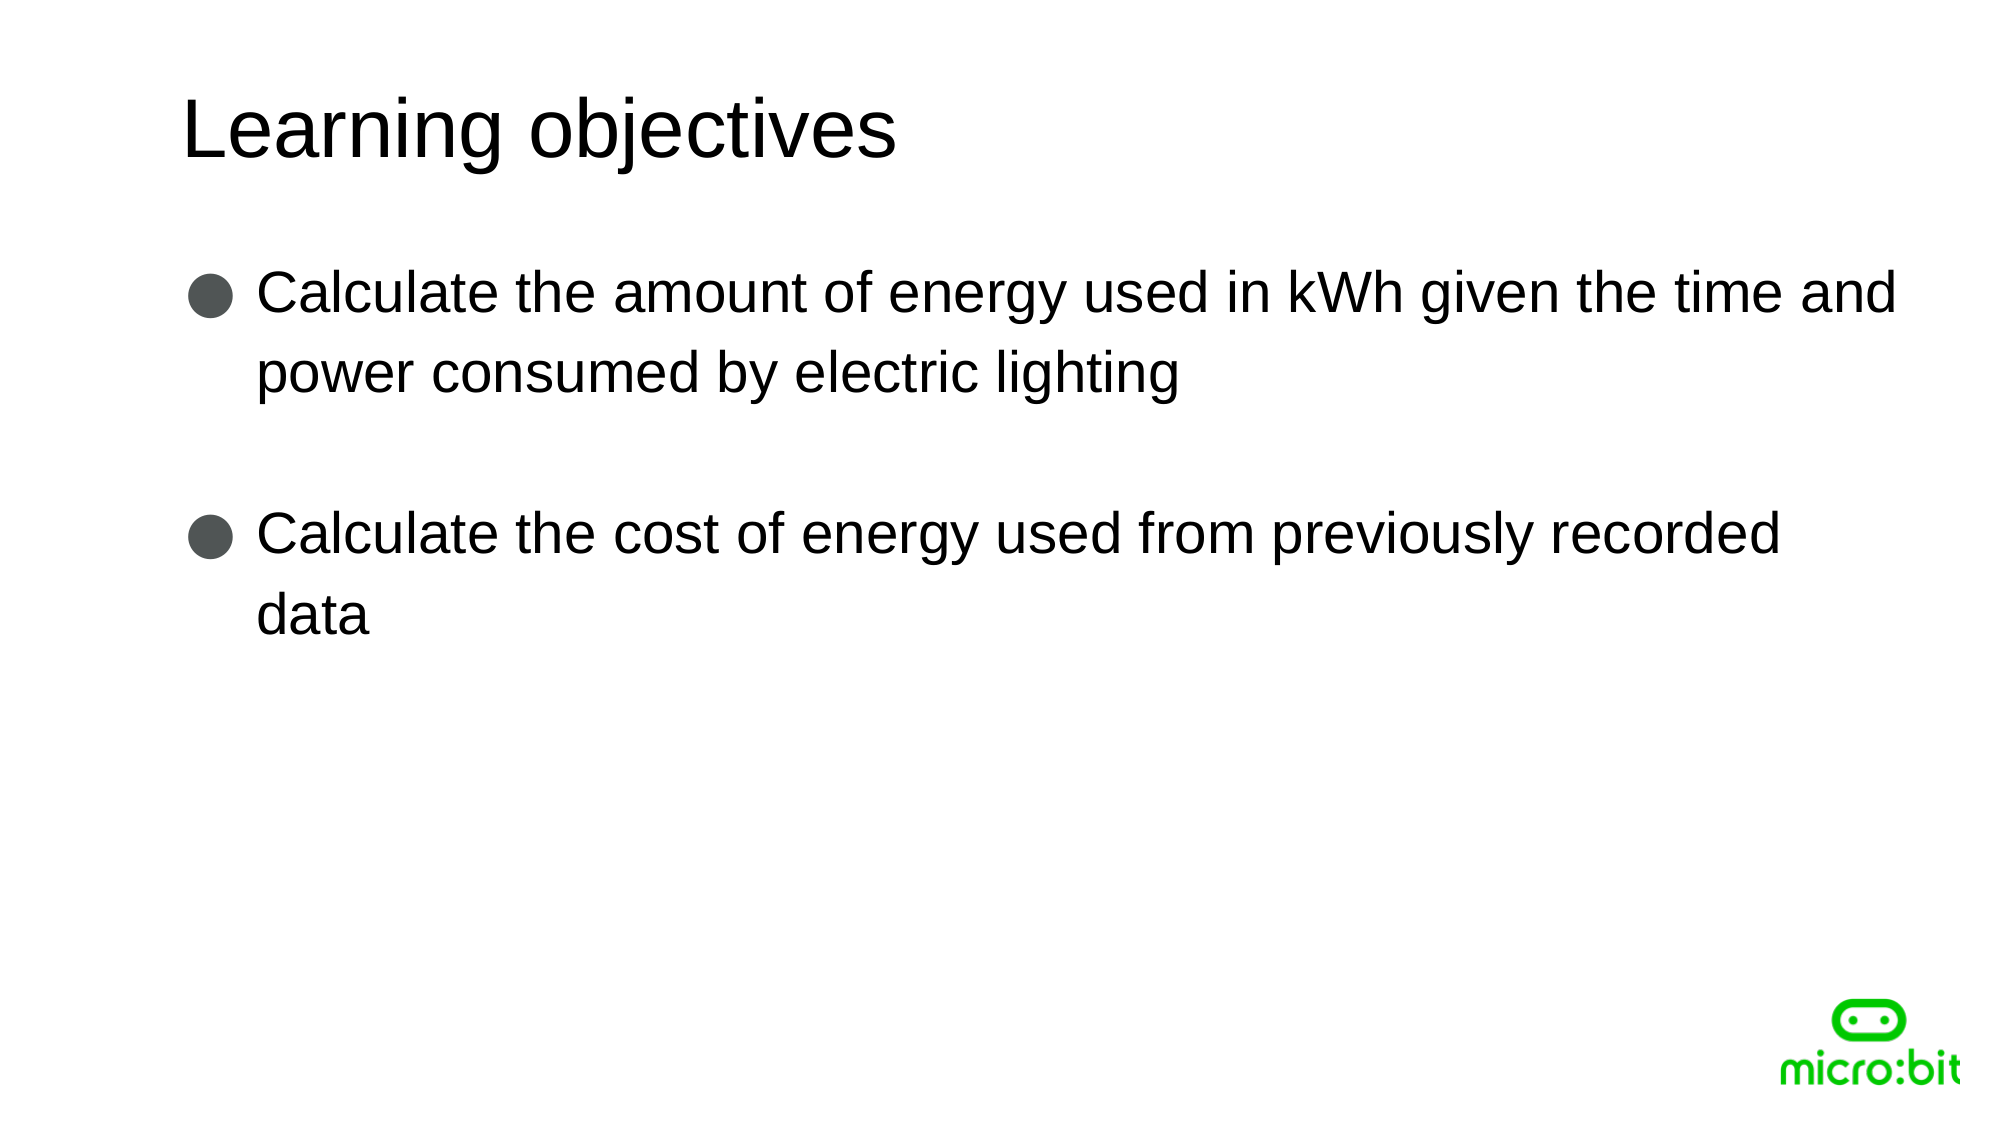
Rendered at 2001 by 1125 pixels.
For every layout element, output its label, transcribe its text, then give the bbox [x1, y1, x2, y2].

text_box Learning objectives Calculate the amount of energy used in kWh given the time and power consumed by electric lighting Calculate the cost of energy used from previously recorded data [166, 60, 1918, 884]
picture [1780, 998, 1960, 1086]
